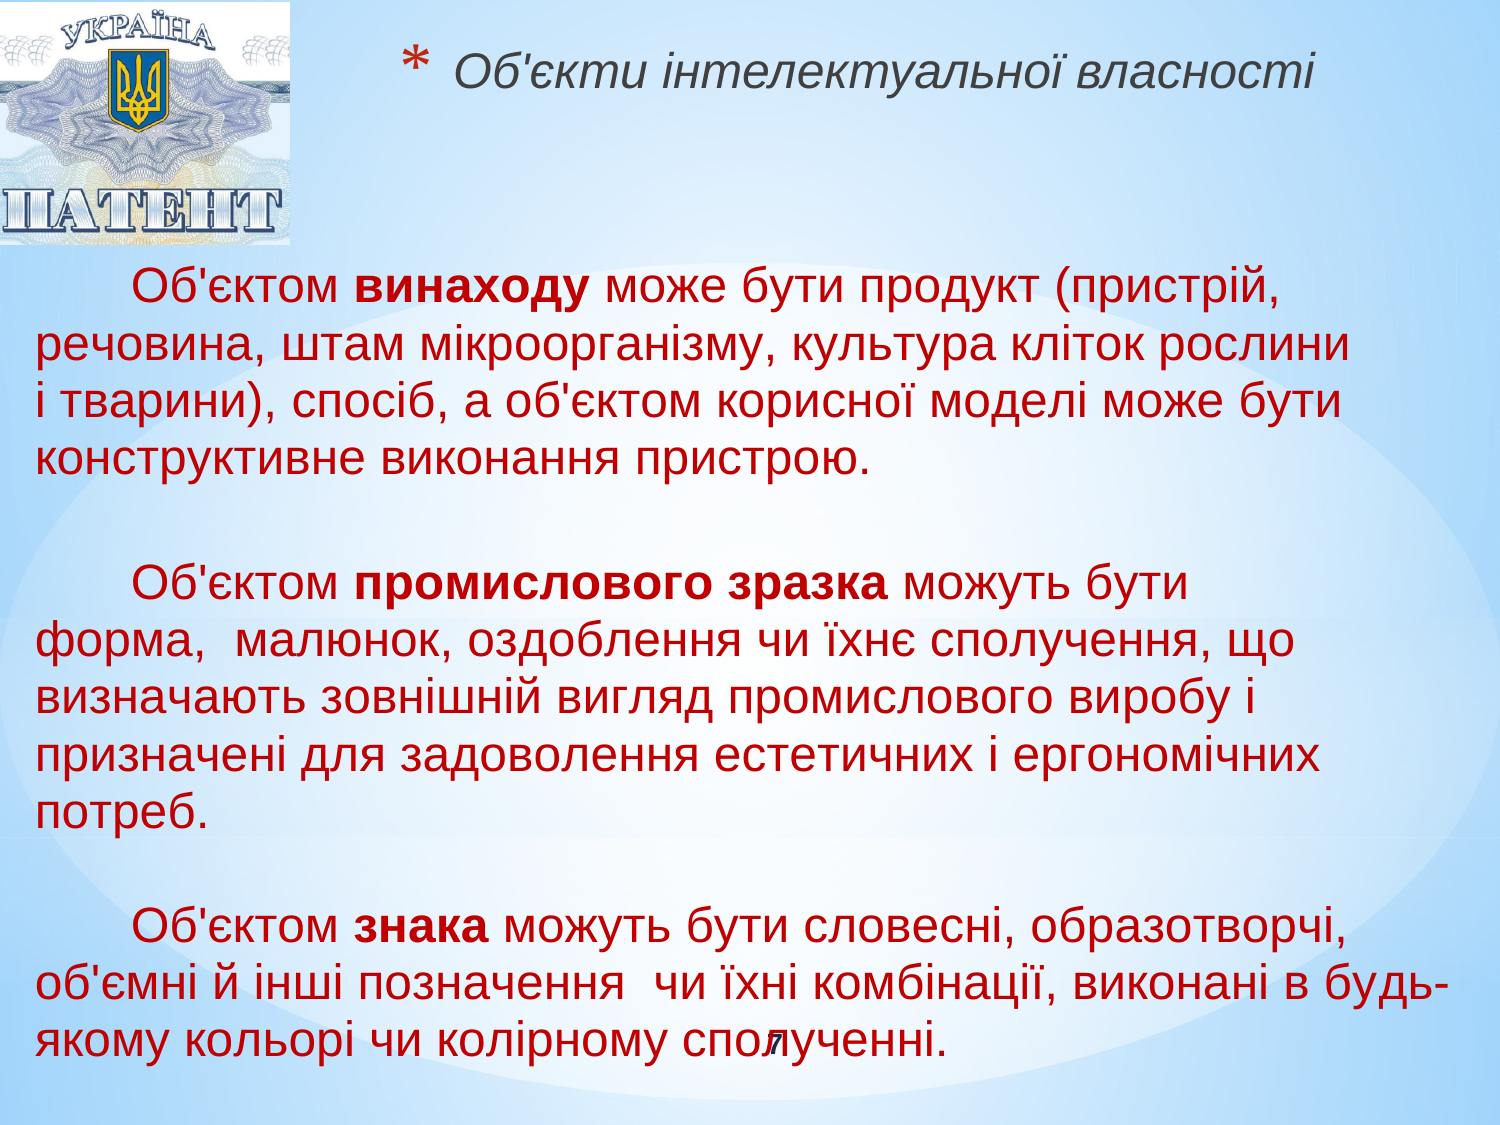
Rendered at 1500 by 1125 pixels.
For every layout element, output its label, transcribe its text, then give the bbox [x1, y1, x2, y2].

picture [0, 2, 290, 245]
text_box Об'єкти інтелектуальної власності [295, 30, 1427, 124]
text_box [2, 244, 1453, 1125]
